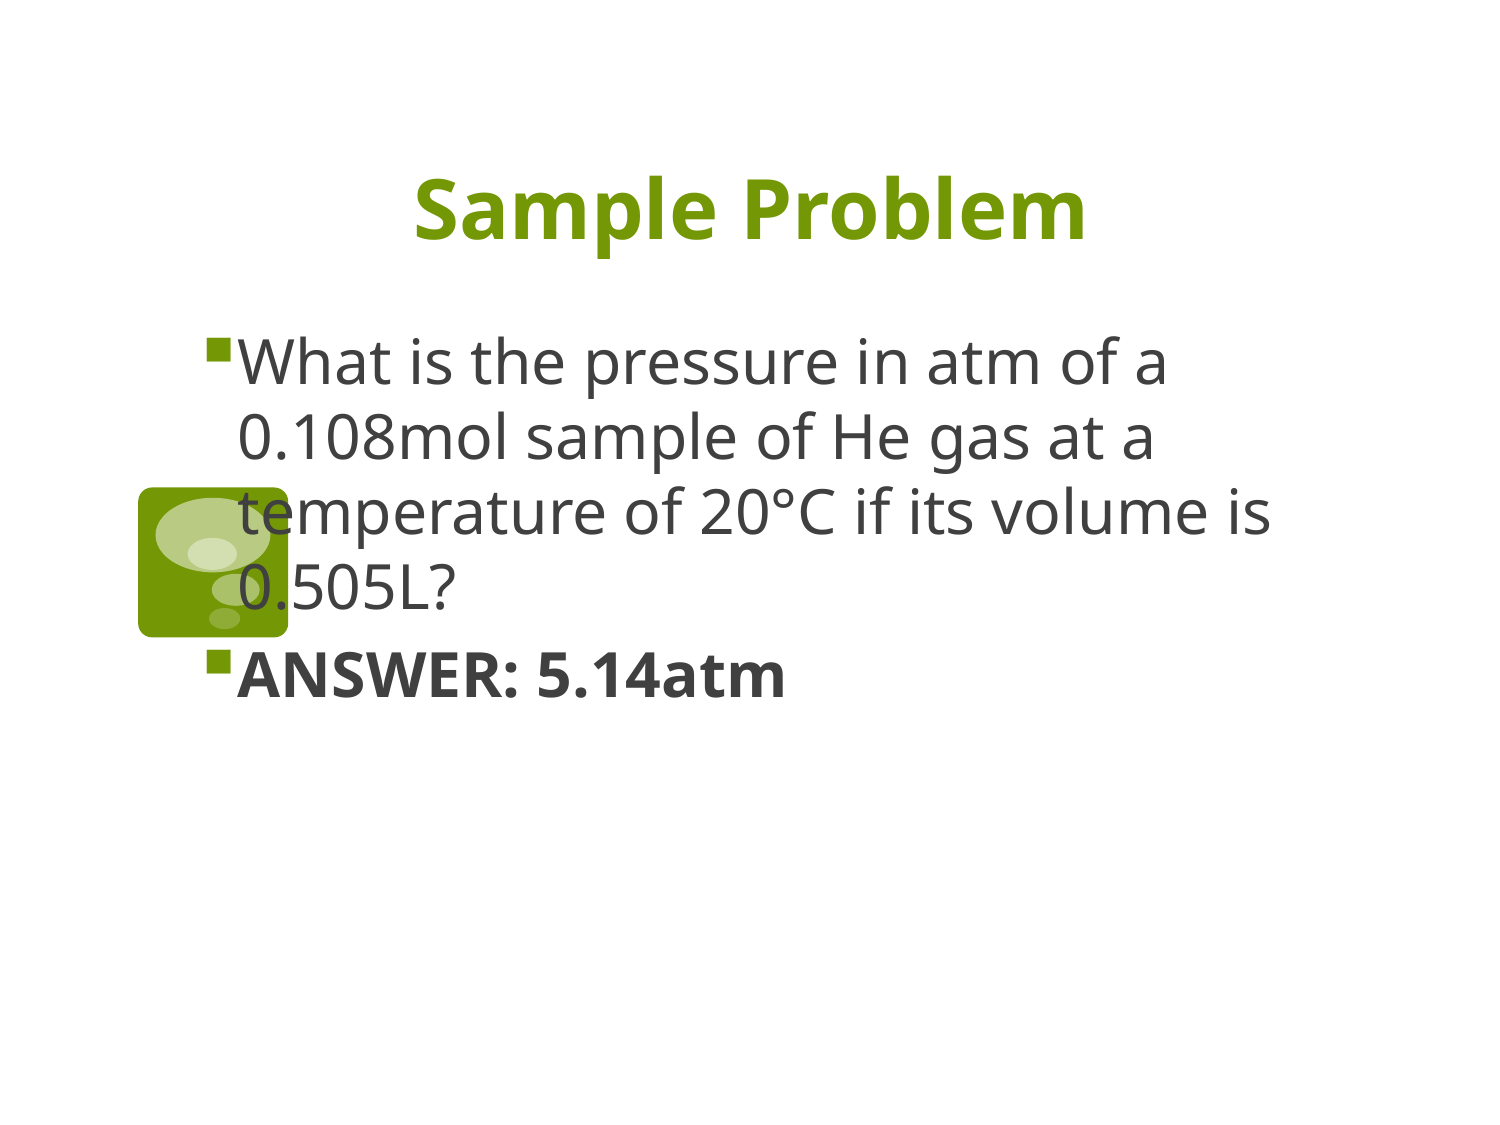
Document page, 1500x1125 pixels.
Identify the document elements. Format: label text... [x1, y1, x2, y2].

list What is the pressure in atm of a 0.108mol sample of He gas at a temperature of 20°C if its volume is 0.505L? ANSWER: 5.14atm [110, 314, 1374, 1040]
title Sample Problem [208, 76, 1296, 264]
